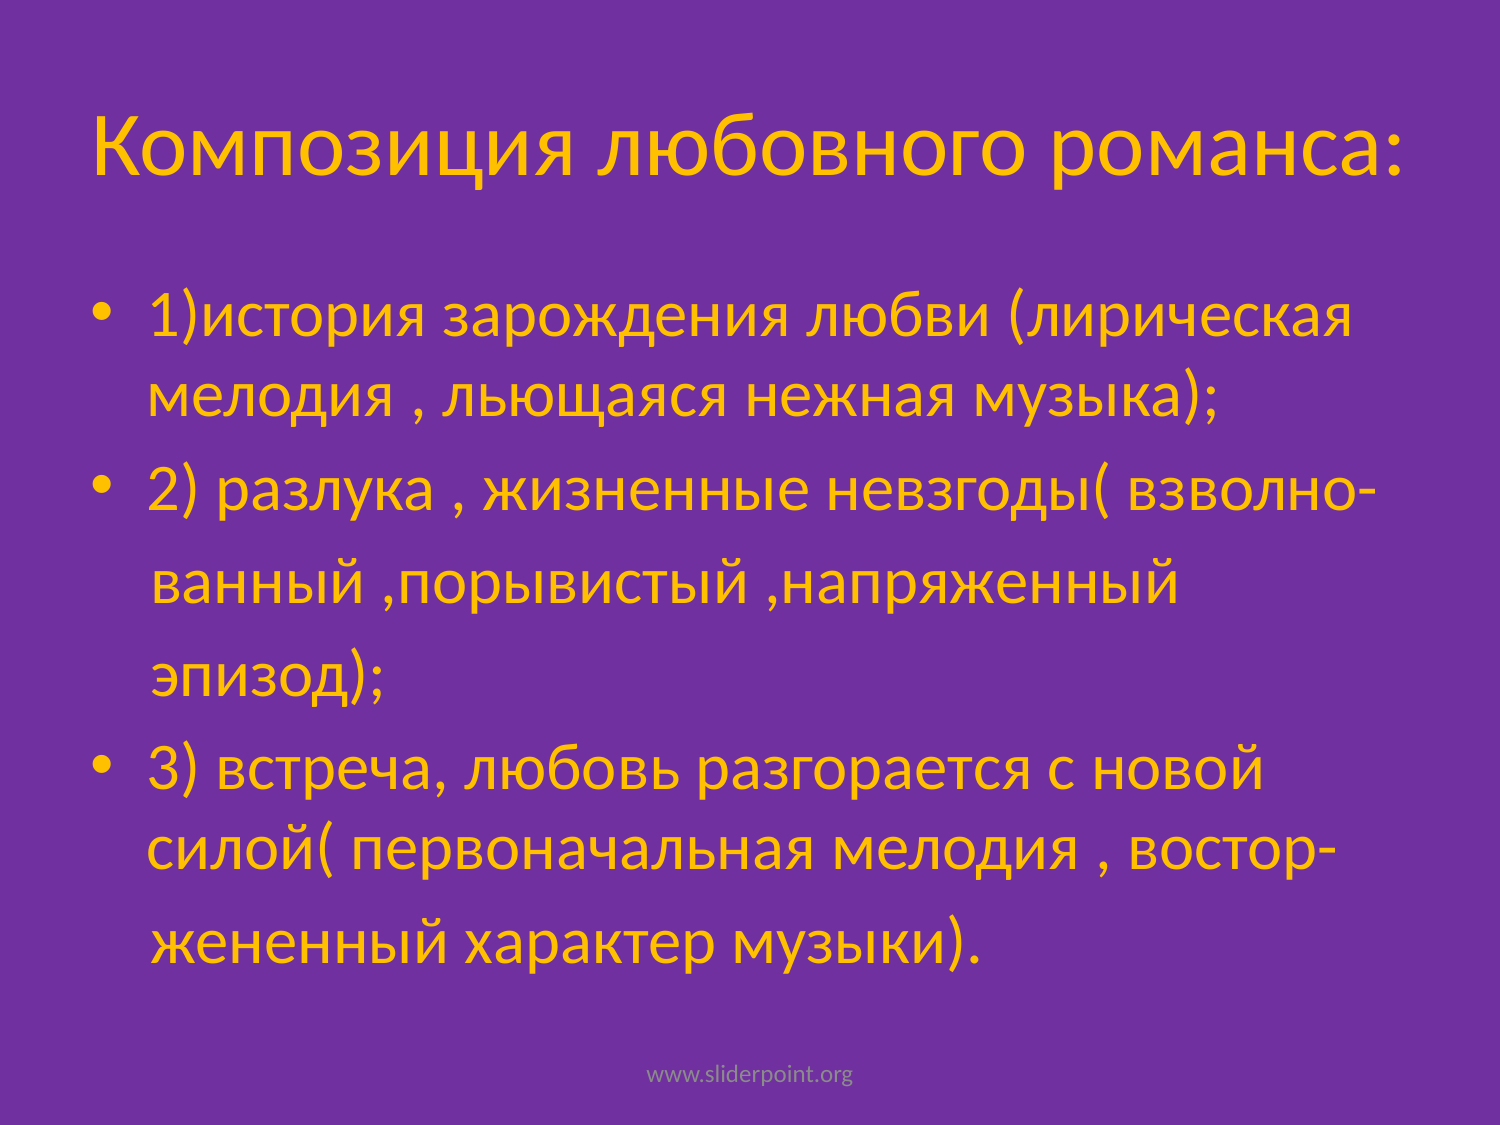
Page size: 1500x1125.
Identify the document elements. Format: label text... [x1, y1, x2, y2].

list 1)история зарождения любви (лирическая мелодия , льющаяся нежная музыка); 2) разлука , жизненные невзгоды( взволно- ванный ,порывистый ,напряженный эпизод); 3) встреча, любовь разгорается с новой силой( первоначальная мелодия , востор- жененный характер музыки). [75, 262, 1425, 1005]
title Композиция любовного романса: [75, 45, 1425, 233]
footer www.sliderpoint.org [512, 1042, 988, 1103]
